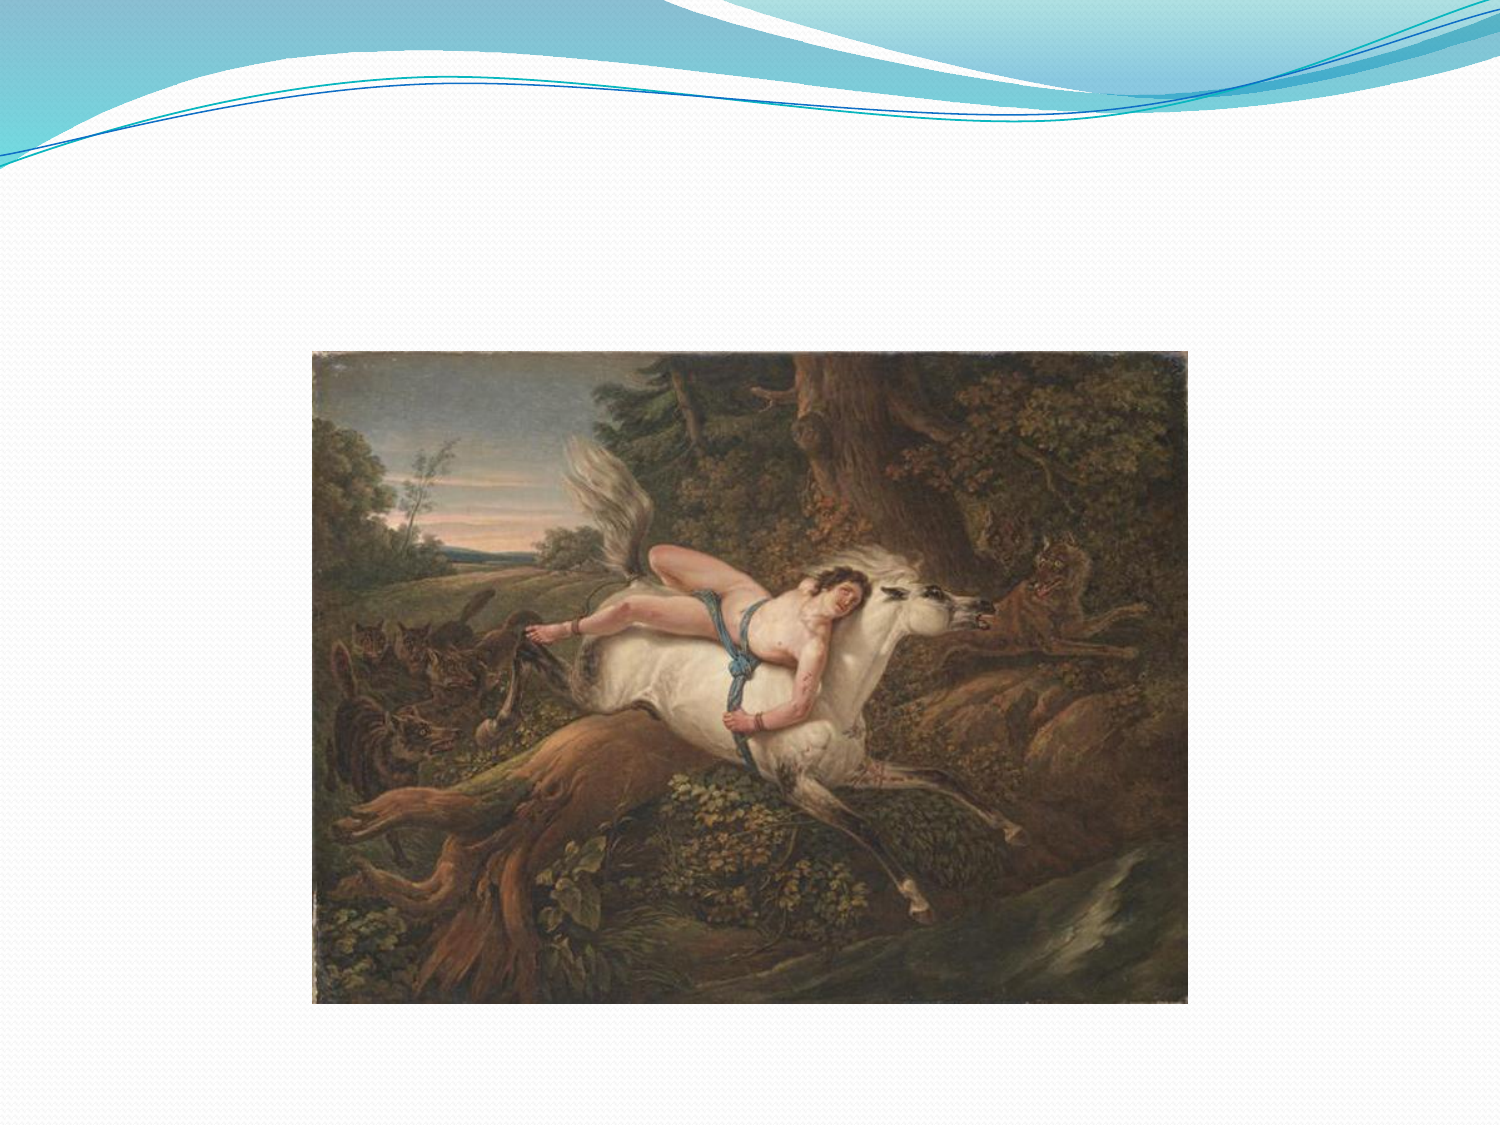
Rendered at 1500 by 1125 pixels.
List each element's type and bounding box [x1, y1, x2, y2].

list [312, 350, 1188, 1004]
